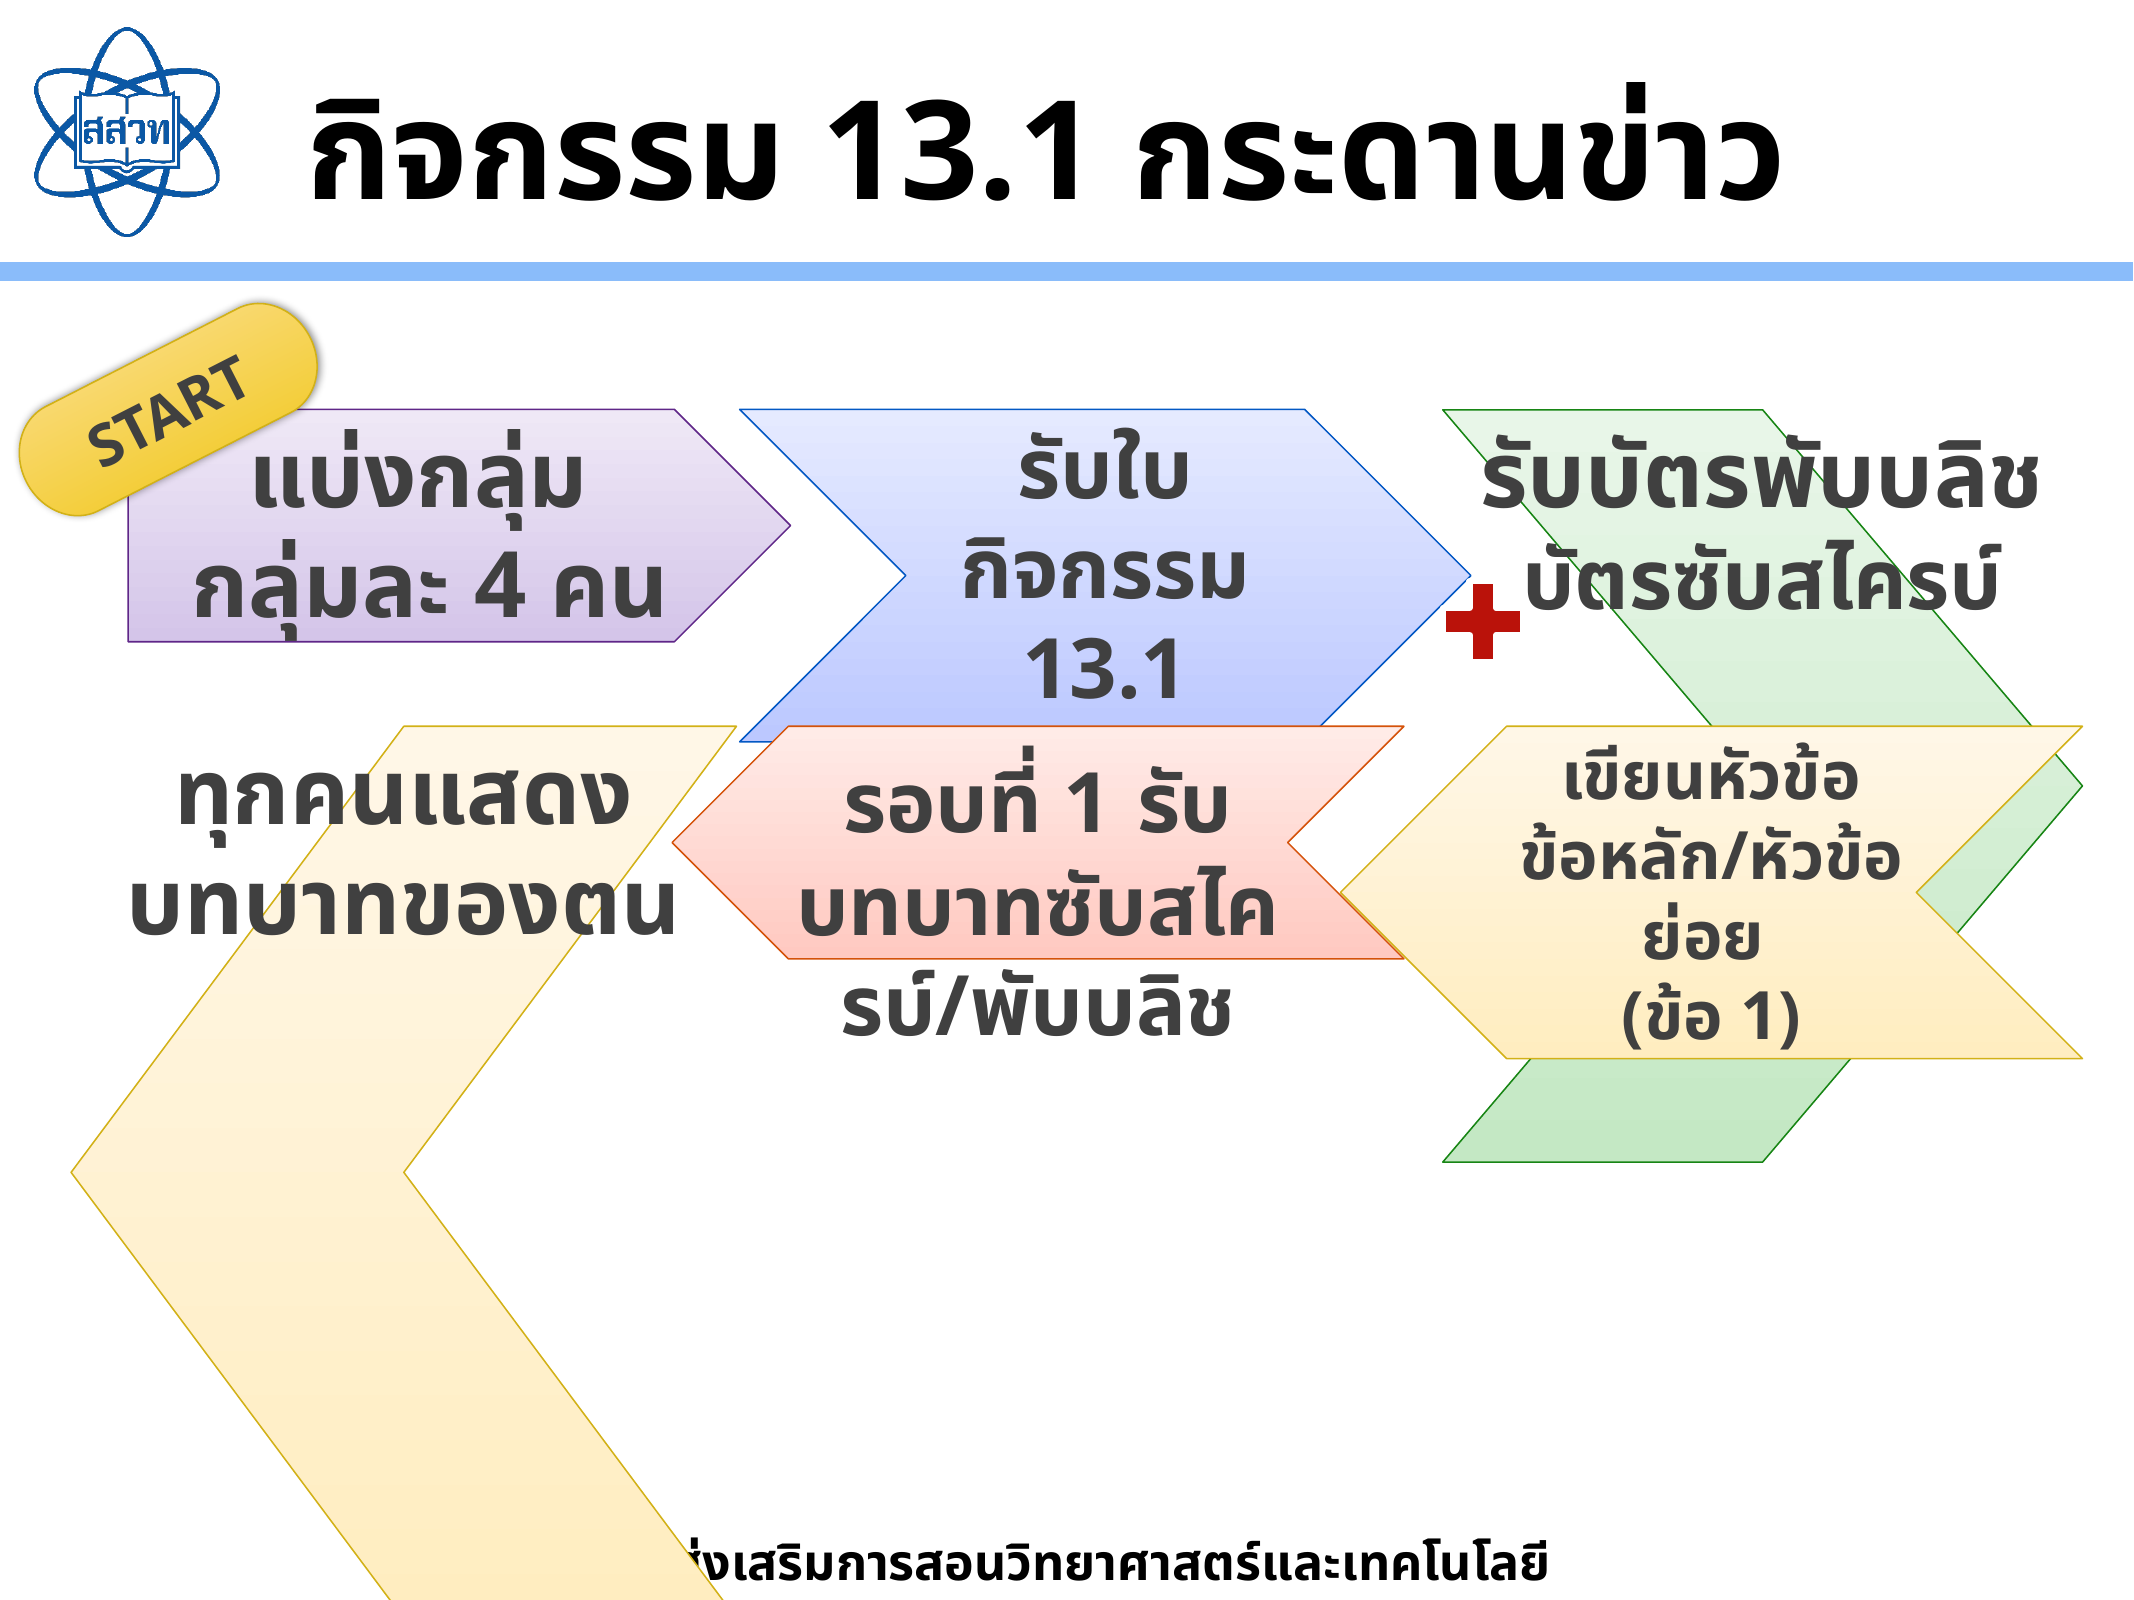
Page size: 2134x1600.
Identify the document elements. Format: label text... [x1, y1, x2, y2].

text_box สถาบันส่งเสริมการสอนวิทยาศาสตร์และเทคโนโลยี [667, 1522, 2002, 1589]
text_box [1442, 409, 2083, 662]
text_box สถาบันส่งเสริมการสอนวิทยาศาสตร์และเทคโนโลยี [74, 1522, 380, 1589]
text_box START [18, 302, 318, 517]
text_box แบ่งกลุ่ม กลุ่มละ 4 คน [127, 408, 792, 643]
text_box ทุกคนแสดงบทบาทของตน [70, 725, 738, 1600]
text_box กิจกรรม 13.1 กระดานข่าว [298, 53, 1913, 236]
text_box เขียนหัวข้อ ข้อหลัก/หัวข้อย่อย (ข้อ 1) [1339, 725, 2084, 1060]
text_box รับใบกิจกรรม 13.1 กระดานข่าว [738, 408, 1437, 743]
text_box รอบที่ 1 รับบทบาทซับสไครบ์/พับบลิช [671, 725, 1405, 960]
picture [33, 27, 220, 237]
